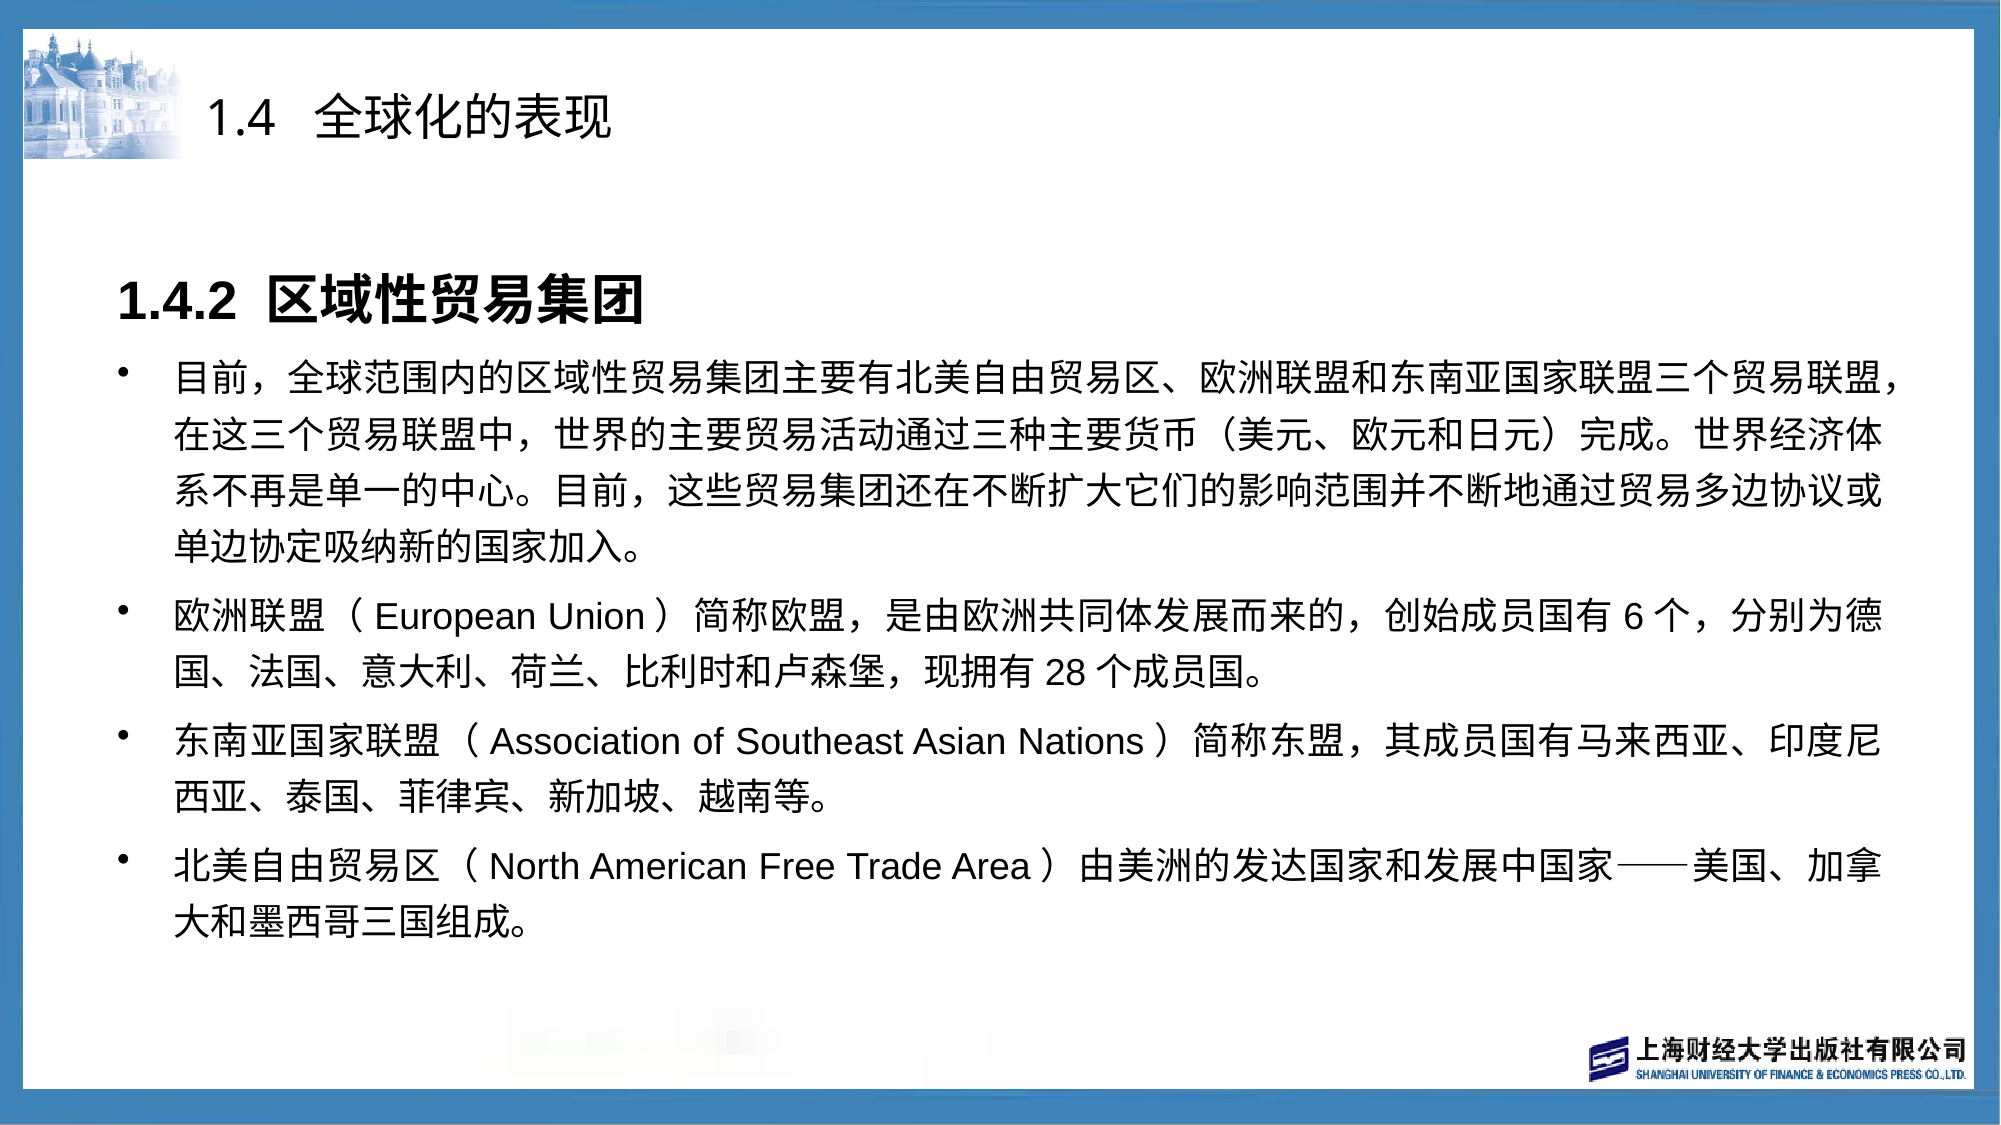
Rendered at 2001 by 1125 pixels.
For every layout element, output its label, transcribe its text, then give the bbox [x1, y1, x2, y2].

title 1.4 全球化的表现 [190, 64, 1547, 168]
list 1.4.2 区域性贸易集团 目前，全球范围内的区域性贸易集团主要有北美自由贸易区、欧洲联盟和东南亚国家联盟三个贸易联盟，在这三个贸易联盟中，世界的主要贸易活动通过三种主要货币（美元、欧元和日元）完成。世界经济体系不再是单一的中心。目前，这些贸易集团还在不断扩大它们的影响范围并不断地通过贸易多边协议或单边协定吸纳新的国家加入。 欧洲联盟（European Union）简称欧盟，是由欧洲共同体发展而来的，创始成员国有6个，分别为德国、法国、意大利、荷兰、比利时和卢森堡，现拥有28个成员国。 东南亚国家联盟（Association of Southeast Asian Nations）简称东盟，其成员国有马来西亚、印度尼西亚、泰国、菲律宾、新加坡、越南等。 北美自由贸易区（North American Free Trade Area）由美洲的发达国家和发展中国家——美国、加拿大和墨西哥三国组成。 [102, 241, 1898, 1065]
picture [0, 0, 2001, 1125]
